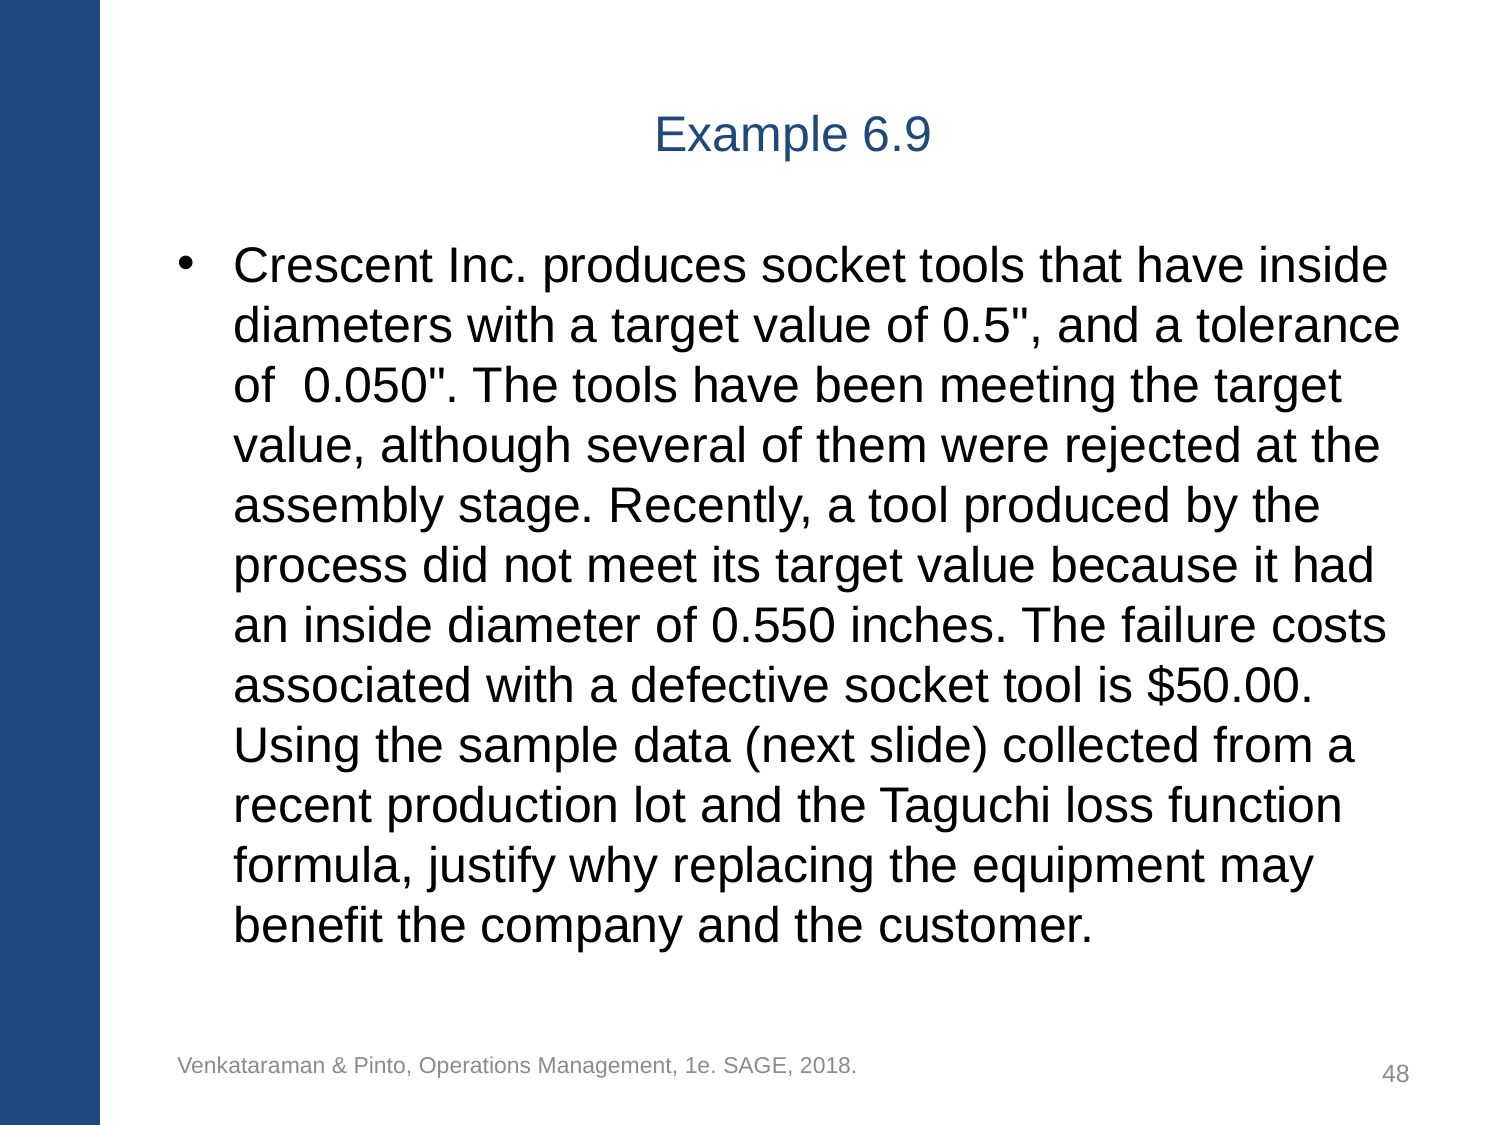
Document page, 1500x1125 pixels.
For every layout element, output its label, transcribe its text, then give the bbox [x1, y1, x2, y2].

title Example 6.9 [162, 37, 1425, 224]
footer Venkataraman & Pinto, Operations Management, 1e. SAGE, 2018. [162, 1042, 1313, 1103]
list Crescent Inc. produces socket tools that have inside diameters with a target value of 0.5", and a tolerance of 0.050". The tools have been meeting the target value, although several of them were rejected at the assembly stage. Recently, a tool produced by the process did not meet its target value because it had an inside diameter of 0.550 inches. The failure costs associated with a defective socket tool is $50.00. Using the sample data (next slide) collected from a recent production lot and the Taguchi loss function formula, justify why replacing the equipment may benefit the company and the customer. [162, 224, 1425, 1013]
slide_number 48 [1350, 1042, 1425, 1103]
